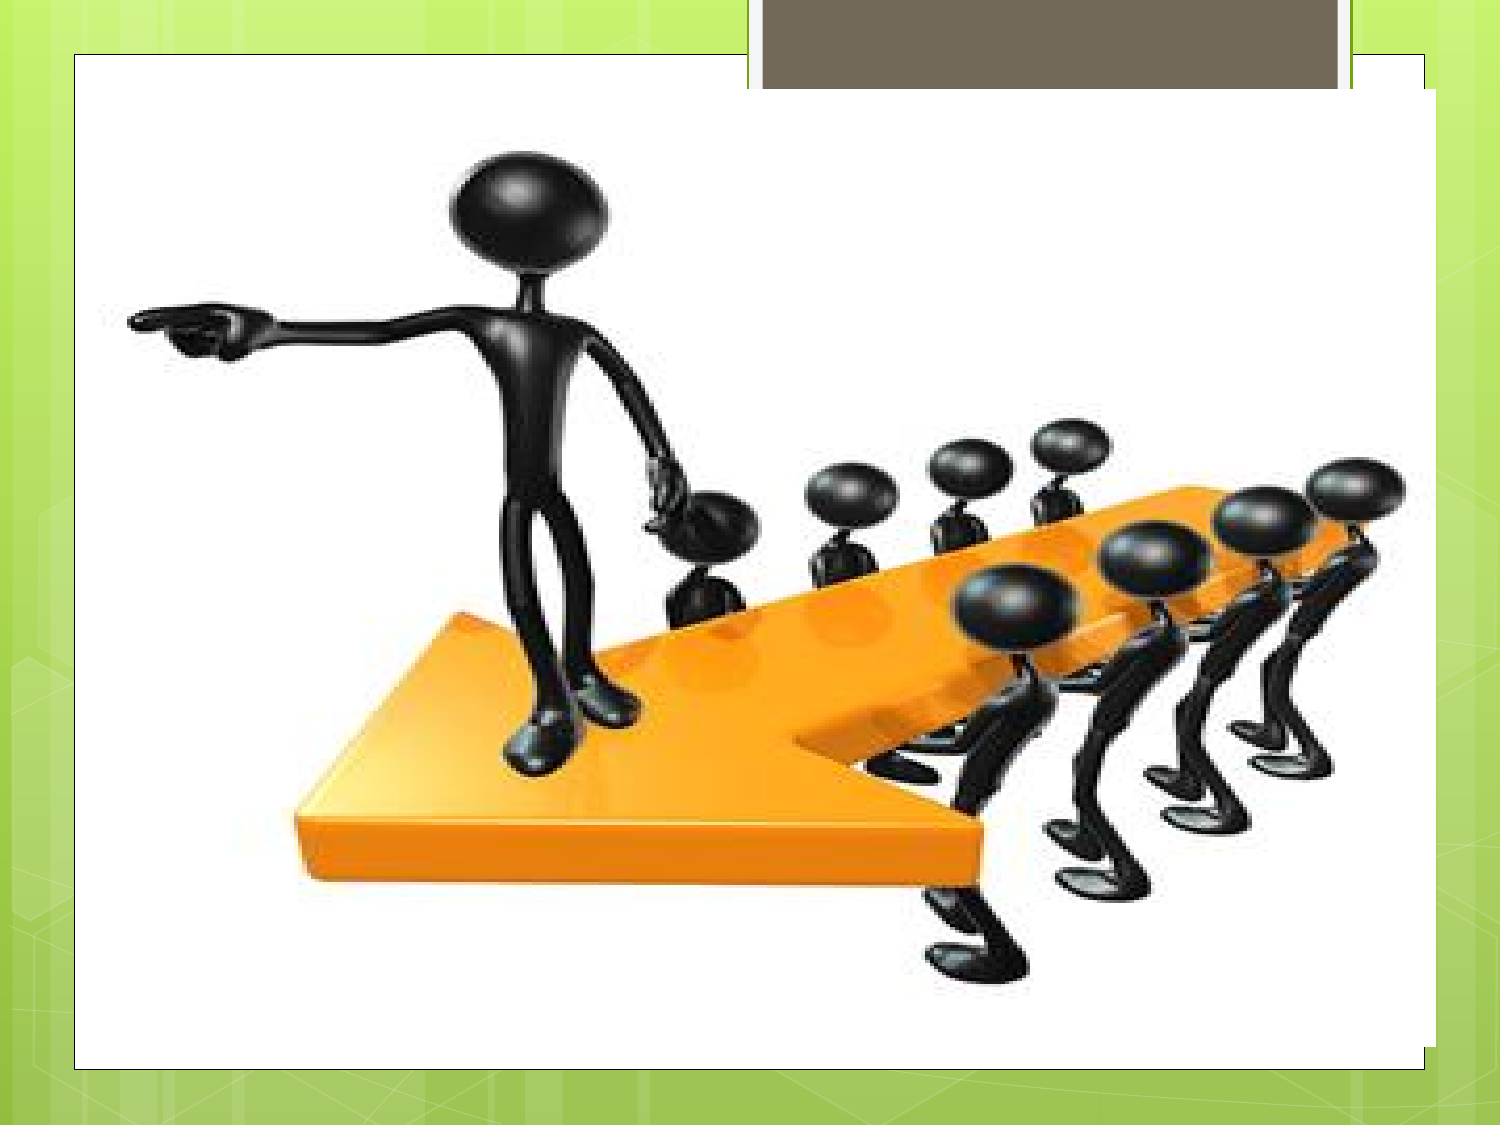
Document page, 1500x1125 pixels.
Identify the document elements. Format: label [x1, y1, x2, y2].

picture [98, 89, 1436, 1047]
